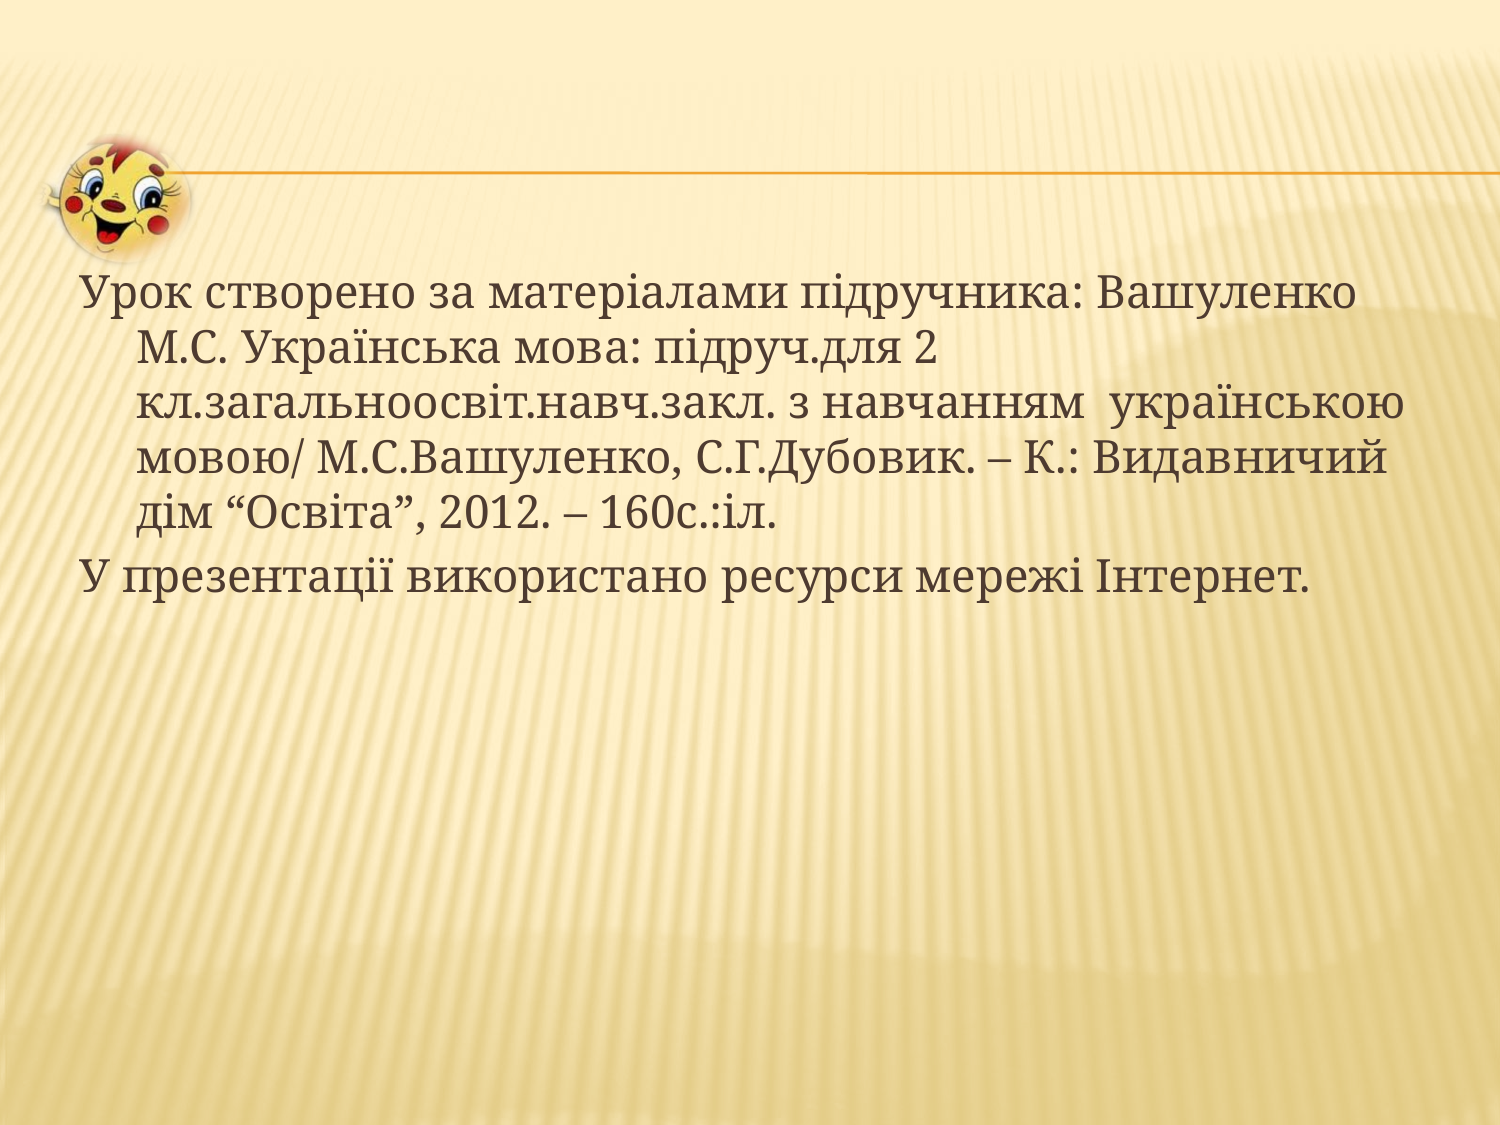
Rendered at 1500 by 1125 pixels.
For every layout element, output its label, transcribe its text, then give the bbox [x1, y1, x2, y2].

picture [29, 125, 207, 276]
list Урок створено за матеріалами підручника: Вашуленко М.С. Українська мова: підруч.для 2 кл.загальноосвіт.навч.закл. з навчанням українською мовою/ М.С.Вашуленко, С.Г.Дубовик. – К.: Видавничий дім “Освіта”, 2012. – 160с.:іл. У презентації використано ресурси мережі Інтернет. [64, 255, 1465, 998]
